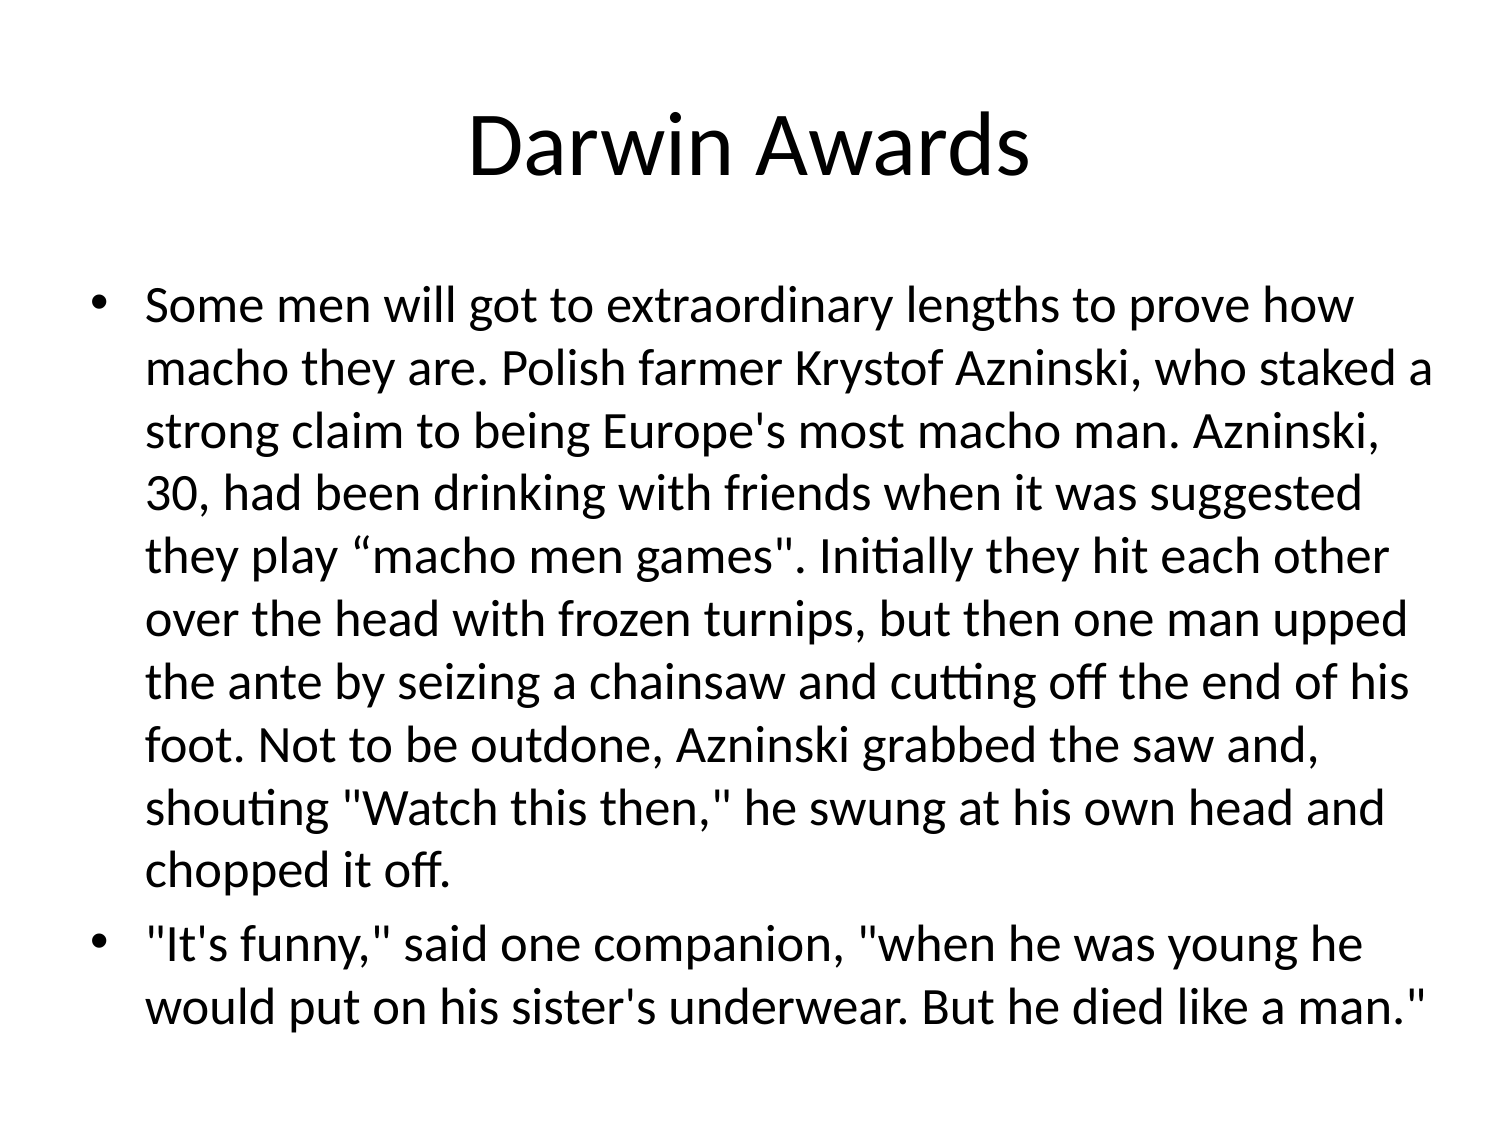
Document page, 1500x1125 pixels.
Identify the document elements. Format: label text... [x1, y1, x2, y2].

title Darwin Awards [75, 45, 1425, 233]
list Some men will got to extraordinary lengths to prove how macho they are. Polish farmer Krystof Azninski, who staked a strong claim to being Europe's most macho man. Azninski, 30, had been drinking with friends when it was suggested they play “macho men games". Initially they hit each other over the head with frozen turnips, but then one man upped the ante by seizing a chainsaw and cutting off the end of his foot. Not to be outdone, Azninski grabbed the saw and, shouting "Watch this then," he swung at his own head and chopped it off. "It's funny," said one companion, "when he was young he would put on his sister's underwear. But he died like a man." [75, 262, 1450, 1075]
